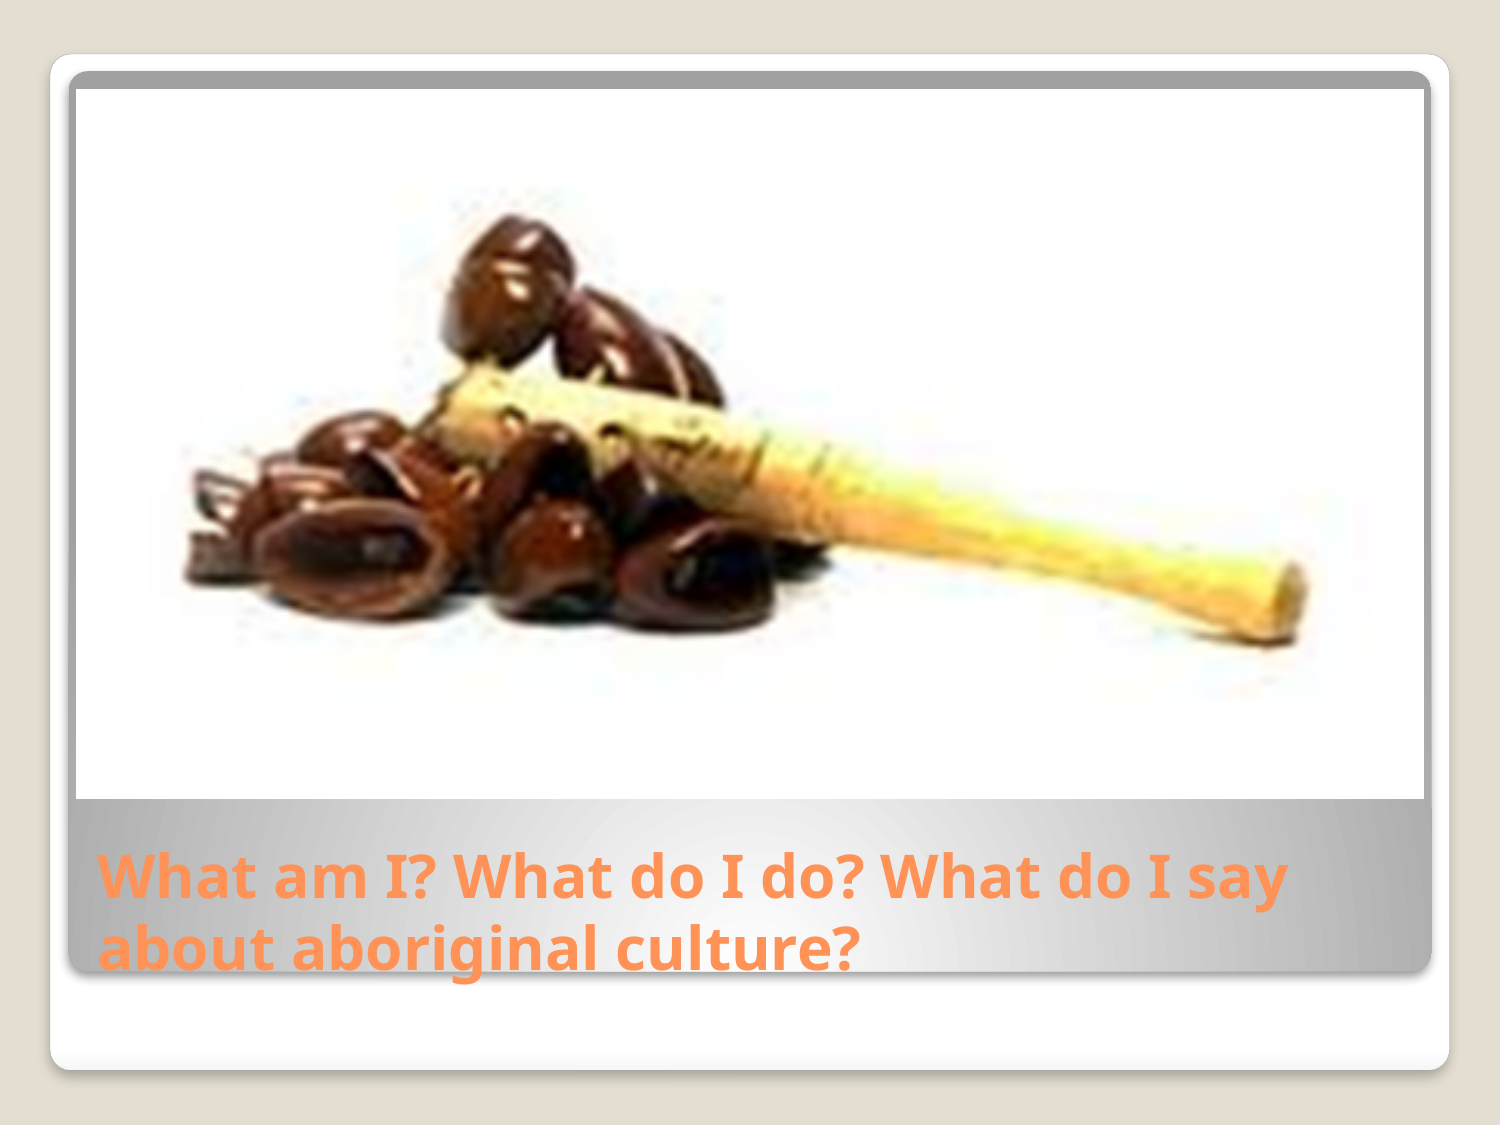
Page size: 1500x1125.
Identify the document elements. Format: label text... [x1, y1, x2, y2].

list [76, 89, 1424, 799]
title What am I? What do I do? What do I say about aboriginal culture? [82, 817, 1425, 990]
